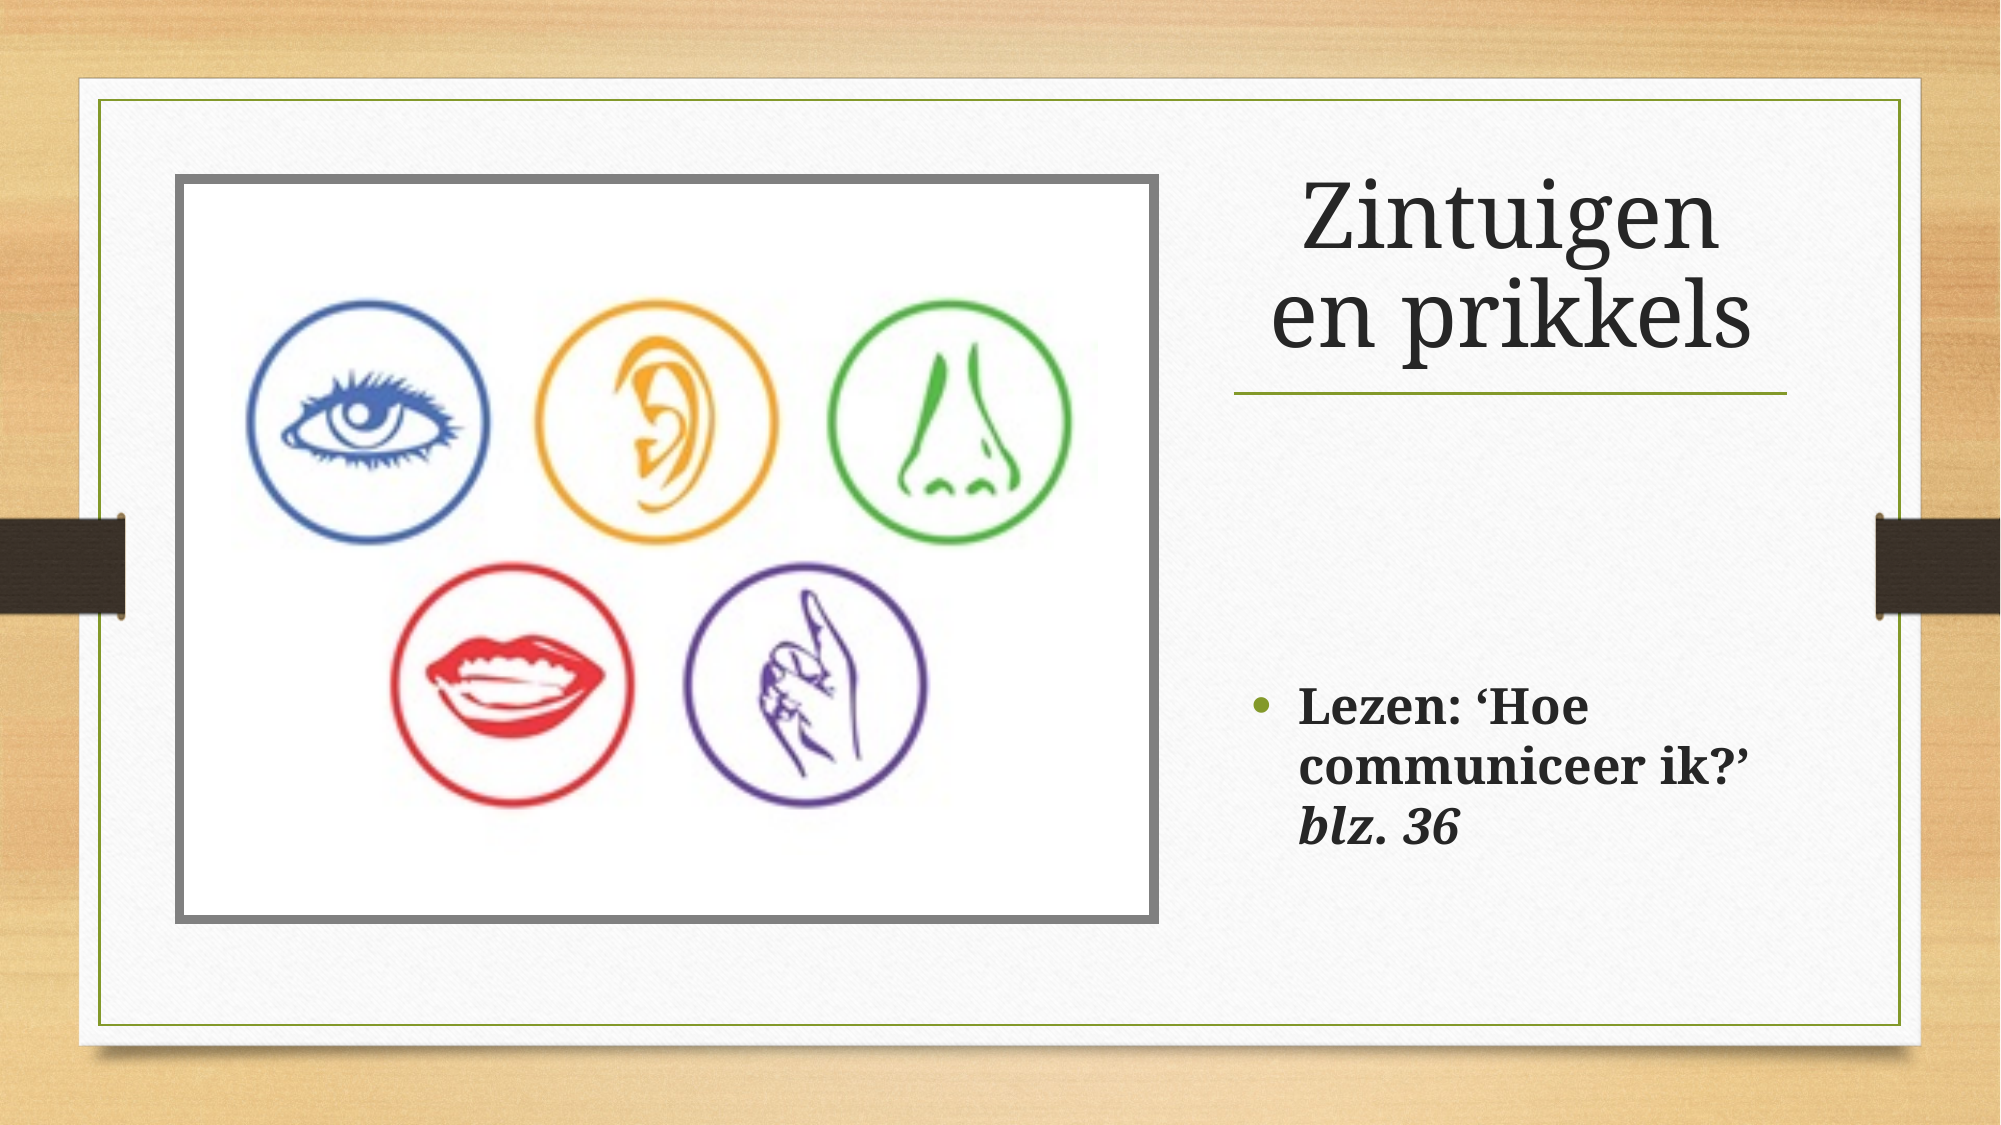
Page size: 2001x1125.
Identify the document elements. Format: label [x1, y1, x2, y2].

text_box [0, 0, 2000, 1125]
picture [231, 241, 1098, 855]
